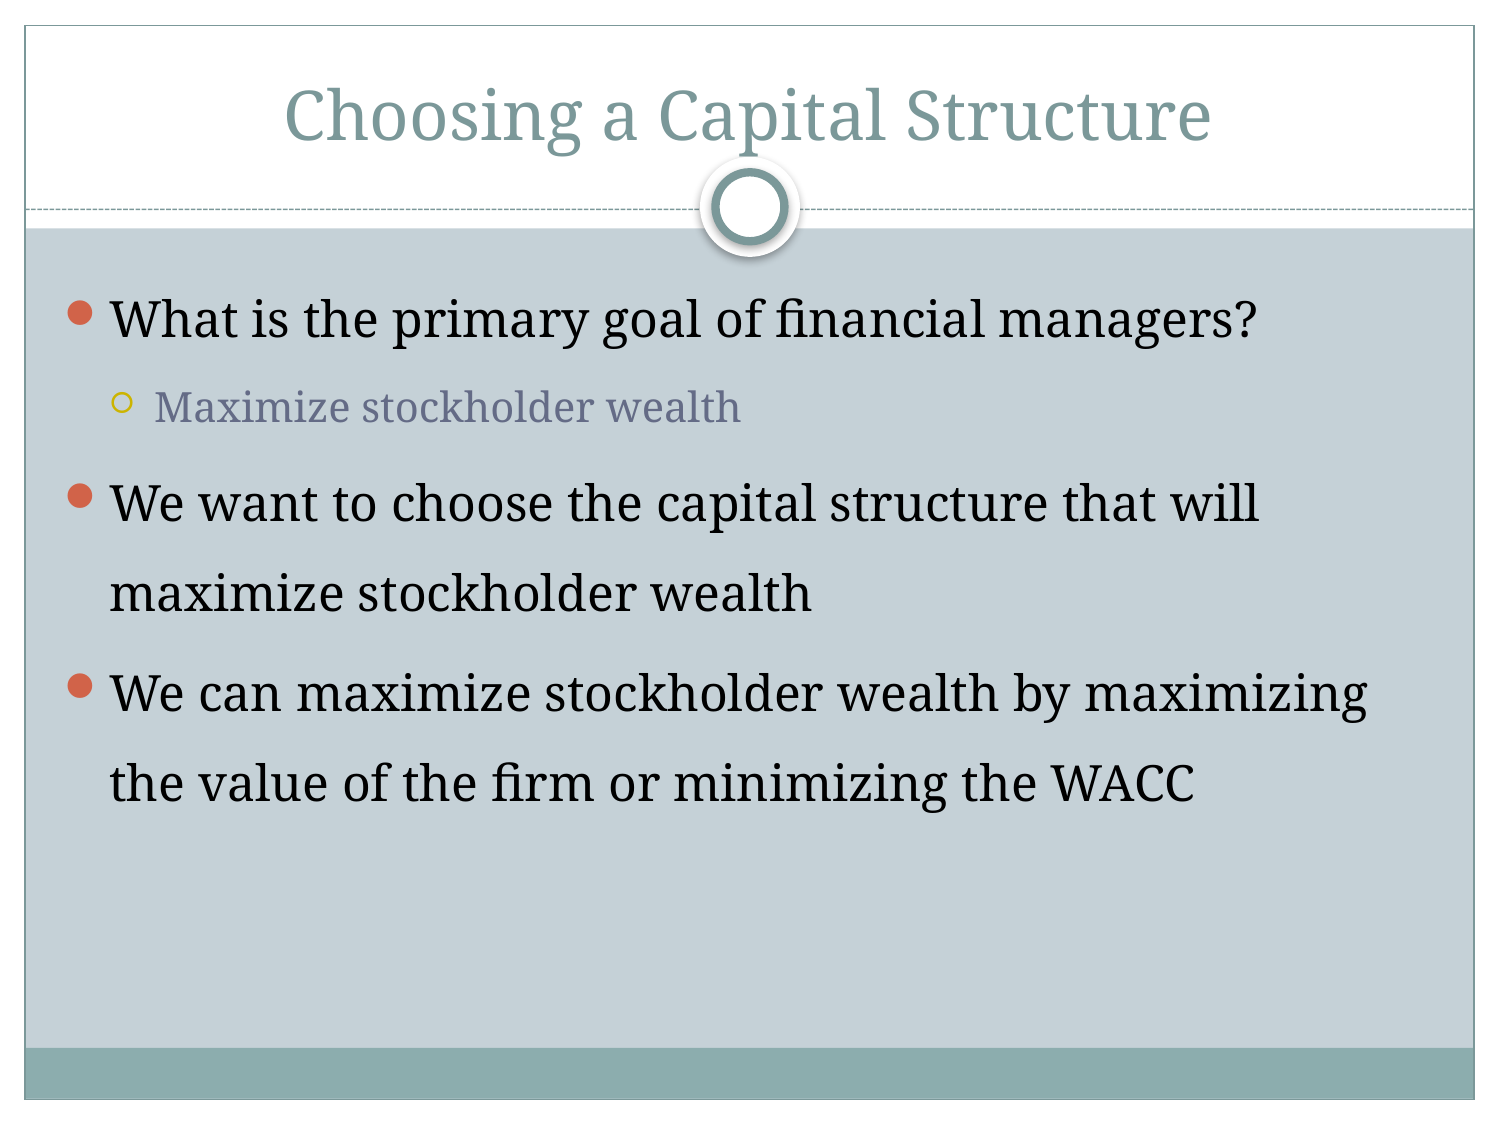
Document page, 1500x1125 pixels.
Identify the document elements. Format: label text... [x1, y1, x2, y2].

list What is the primary goal of financial managers? Maximize stockholder wealth We want to choose the capital structure that will maximize stockholder wealth We can maximize stockholder wealth by maximizing the value of the firm or minimizing the WACC [49, 250, 1445, 1001]
title Choosing a Capital Structure [49, 37, 1450, 162]
